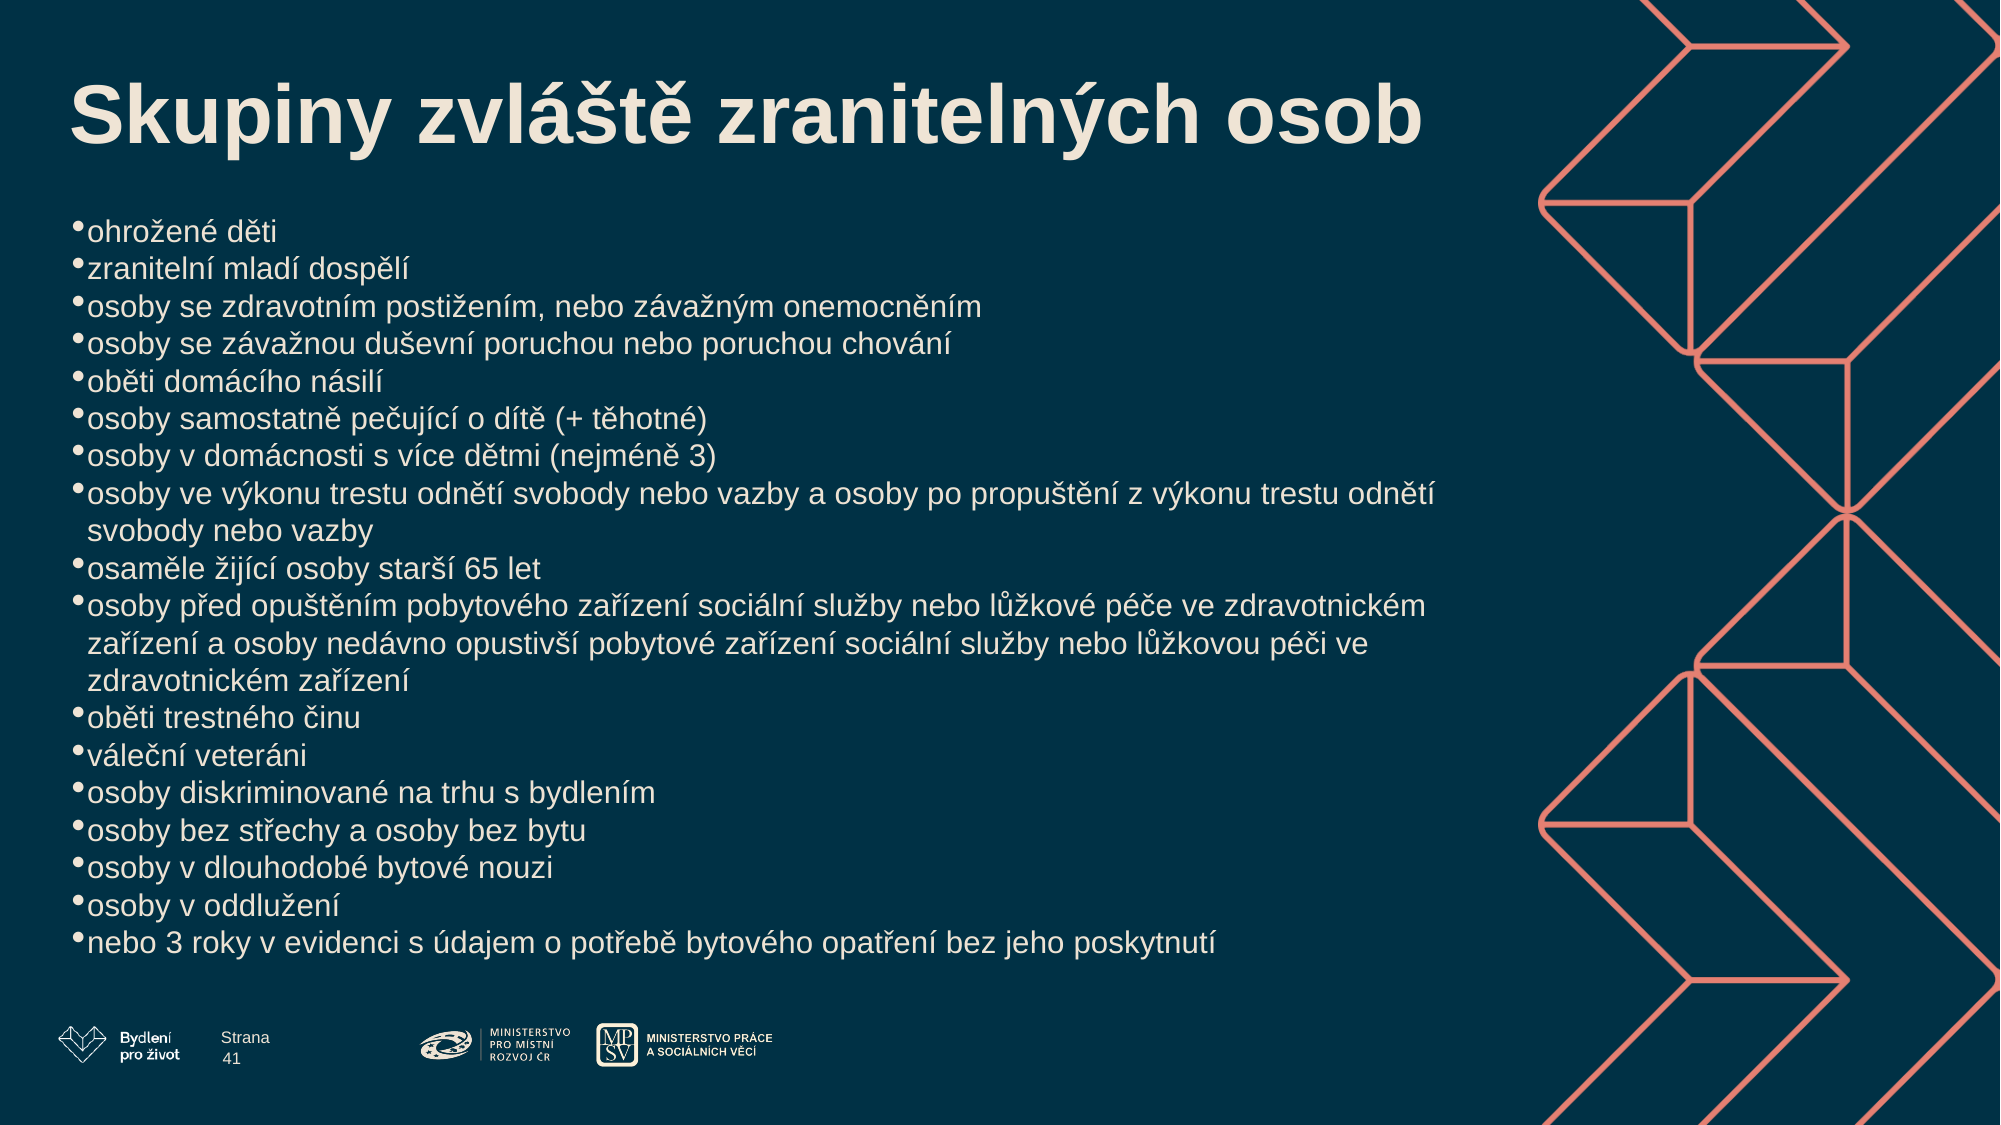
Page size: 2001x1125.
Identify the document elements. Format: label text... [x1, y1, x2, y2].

slide_number 41 [192, 1042, 257, 1074]
picture [454, 1046, 464, 1055]
text_box Skupiny zvláště zranitelných osob [58, 20, 1447, 184]
picture [121, 1052, 126, 1062]
picture [425, 1032, 465, 1043]
picture [422, 1042, 458, 1059]
picture [148, 1049, 157, 1059]
picture [657, 1035, 669, 1041]
text_box ohrožené děti zranitelní mladí dospělí osoby se zdravotním postižením, nebo závažným onemocněním osoby se závažnou duševní poruchou nebo poruchou chování oběti domácího násilí osoby samostatně pečující o dítě (+ těhotné) osoby v domácnosti s více dětmi (nejméně 3) osoby ve výkonu trestu odnětí svobody nebo vazby a osoby po propuštění z výkonu trestu odnětí svobody nebo vazby osaměle žijící osoby starší 65 let osoby před opuštěním pobytového zařízení sociální služby nebo lůžkové péče ve zdravotnickém zařízení a osoby nedávno opustivší pobytové zařízení sociální služby nebo lůžkovou péči ve zdravotnickém zařízení oběti trestného činu váleční veteráni osoby diskriminované na trhu s bydlením osoby bez střechy a osoby bez bytu osoby v dlouhodobé bytové nouzi osoby v oddlužení nebo 3 roky v evidenci s údajem o potřebě bytového opatření bez jeho poskytnutí [58, 203, 1527, 968]
picture [121, 1032, 131, 1042]
picture [1539, 0, 2000, 1125]
picture [597, 1024, 638, 1066]
picture [461, 1034, 471, 1049]
text_box Strana [206, 1019, 340, 1054]
